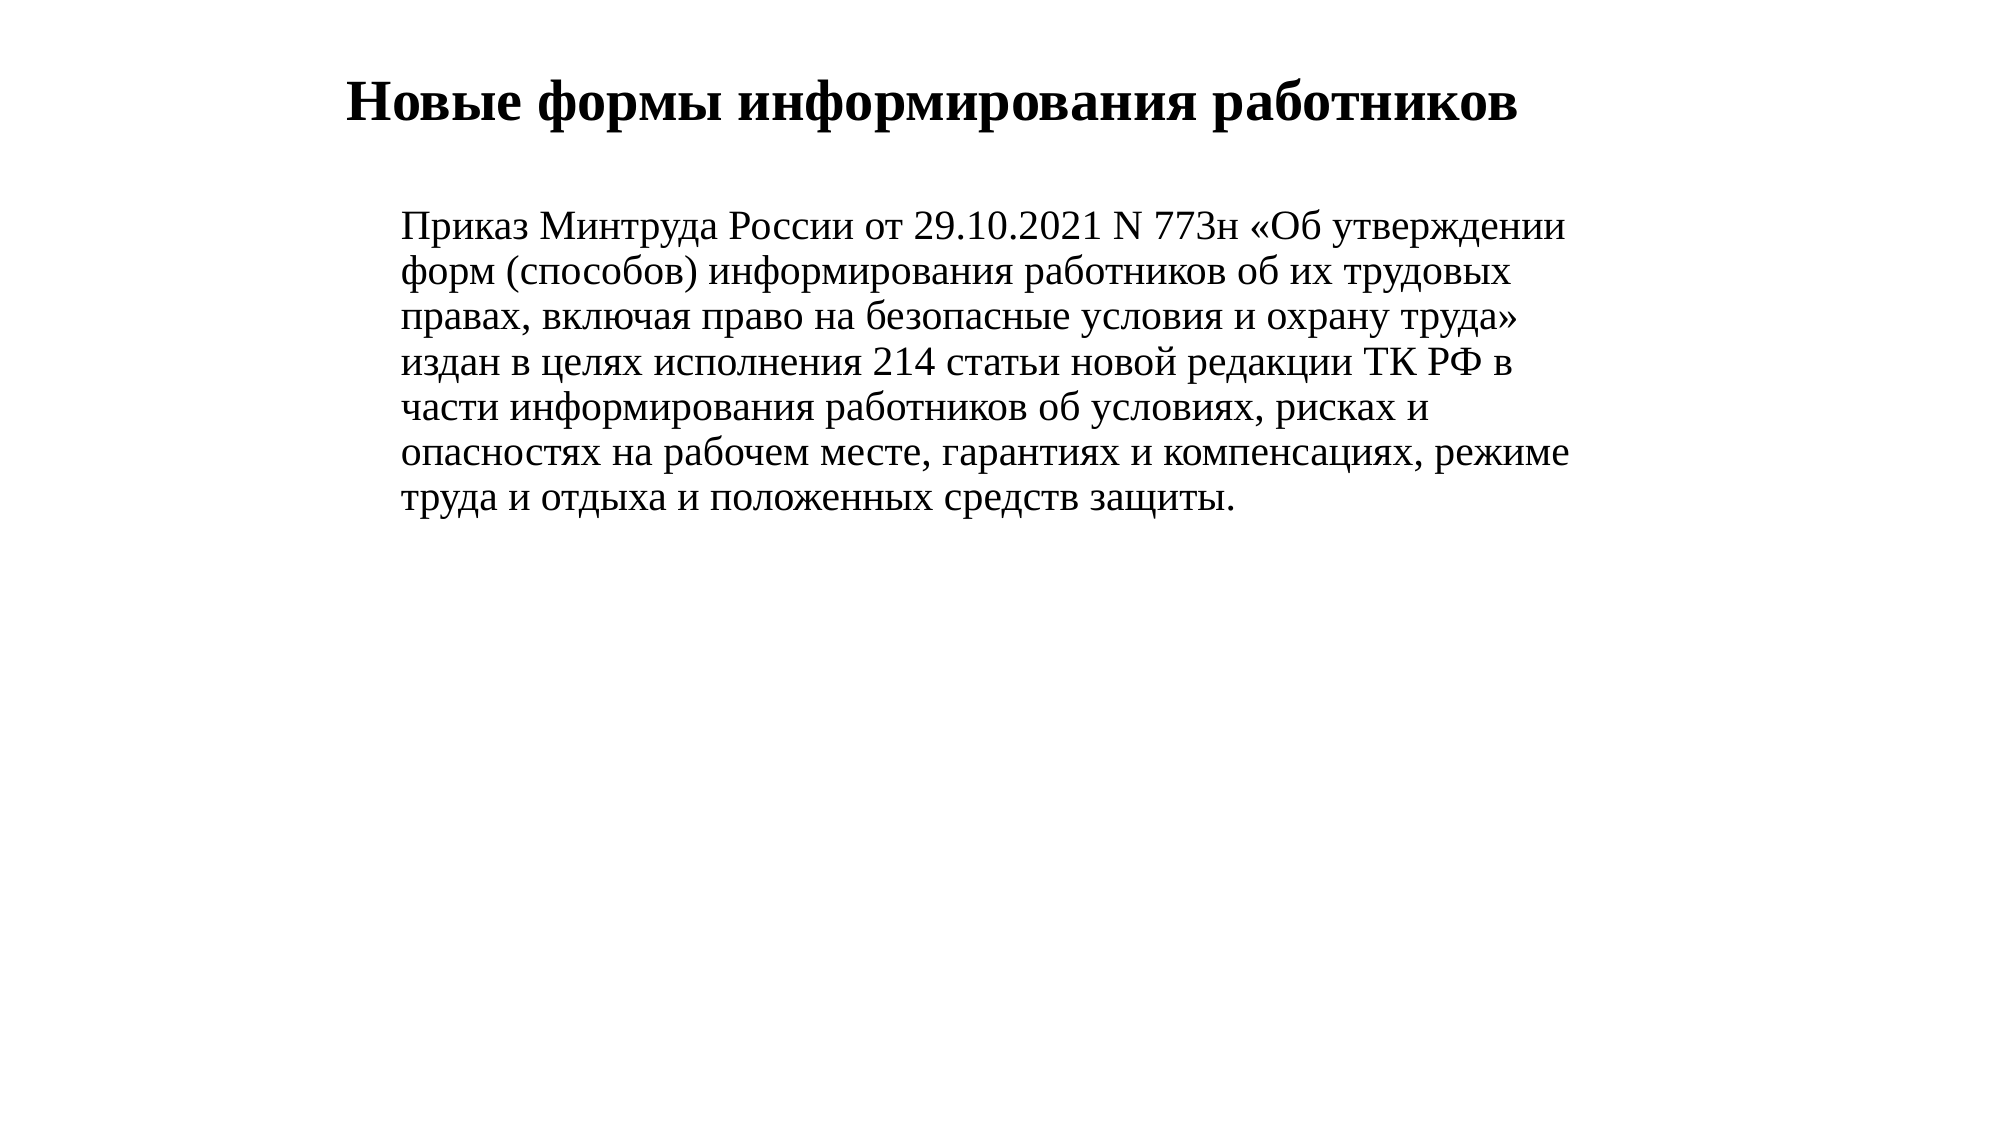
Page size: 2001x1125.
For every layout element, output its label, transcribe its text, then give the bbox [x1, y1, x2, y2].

list Приказ Минтруда России от 29.10.2021 N 773н «Об утверждении форм (способов) информирования работников об их трудовых правах, включая право на безопасные условия и охрану труда» издан в целях исполнения 214 статьи новой редакции ТК РФ в части информирования работников об условиях, рисках и опасностях на рабочем месте, гарантиях и компенсациях, режиме труда и отдыха и положенных средств защиты. [385, 196, 1628, 883]
title Новые формы информирования работников [331, 54, 1726, 149]
